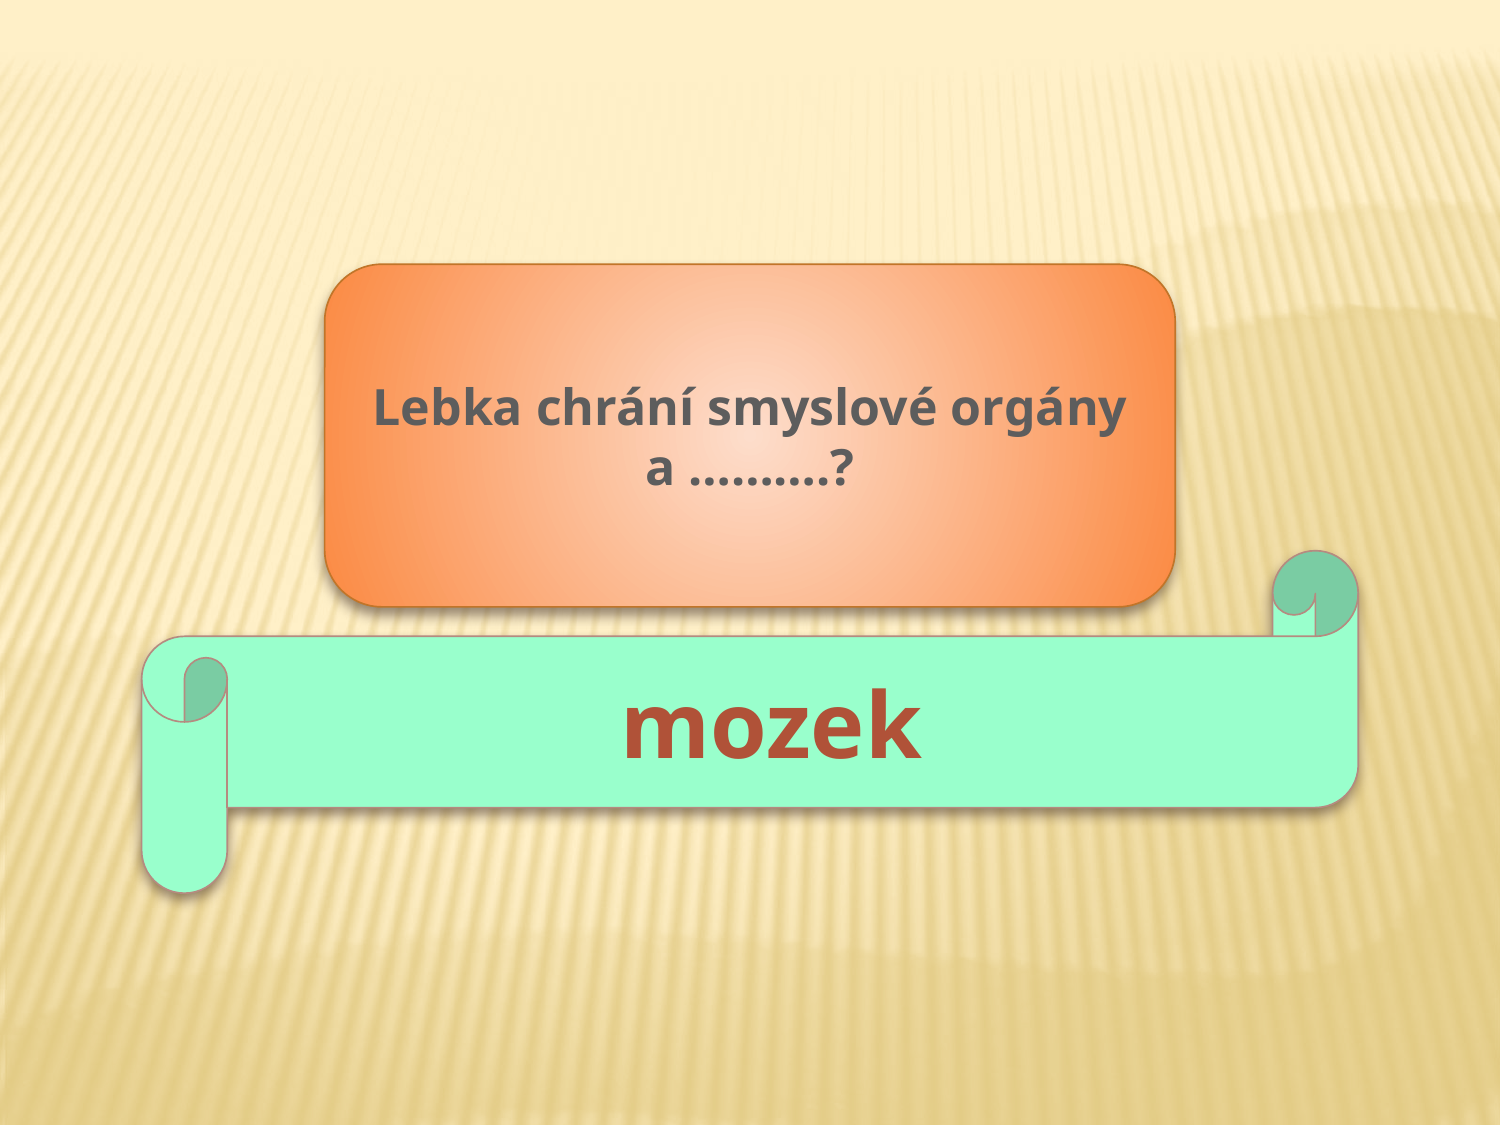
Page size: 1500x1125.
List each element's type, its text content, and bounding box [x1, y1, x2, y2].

text_box Lebka chrání smyslové orgány a ……….? [323, 263, 1177, 608]
text_box mozek [140, 549, 1360, 895]
